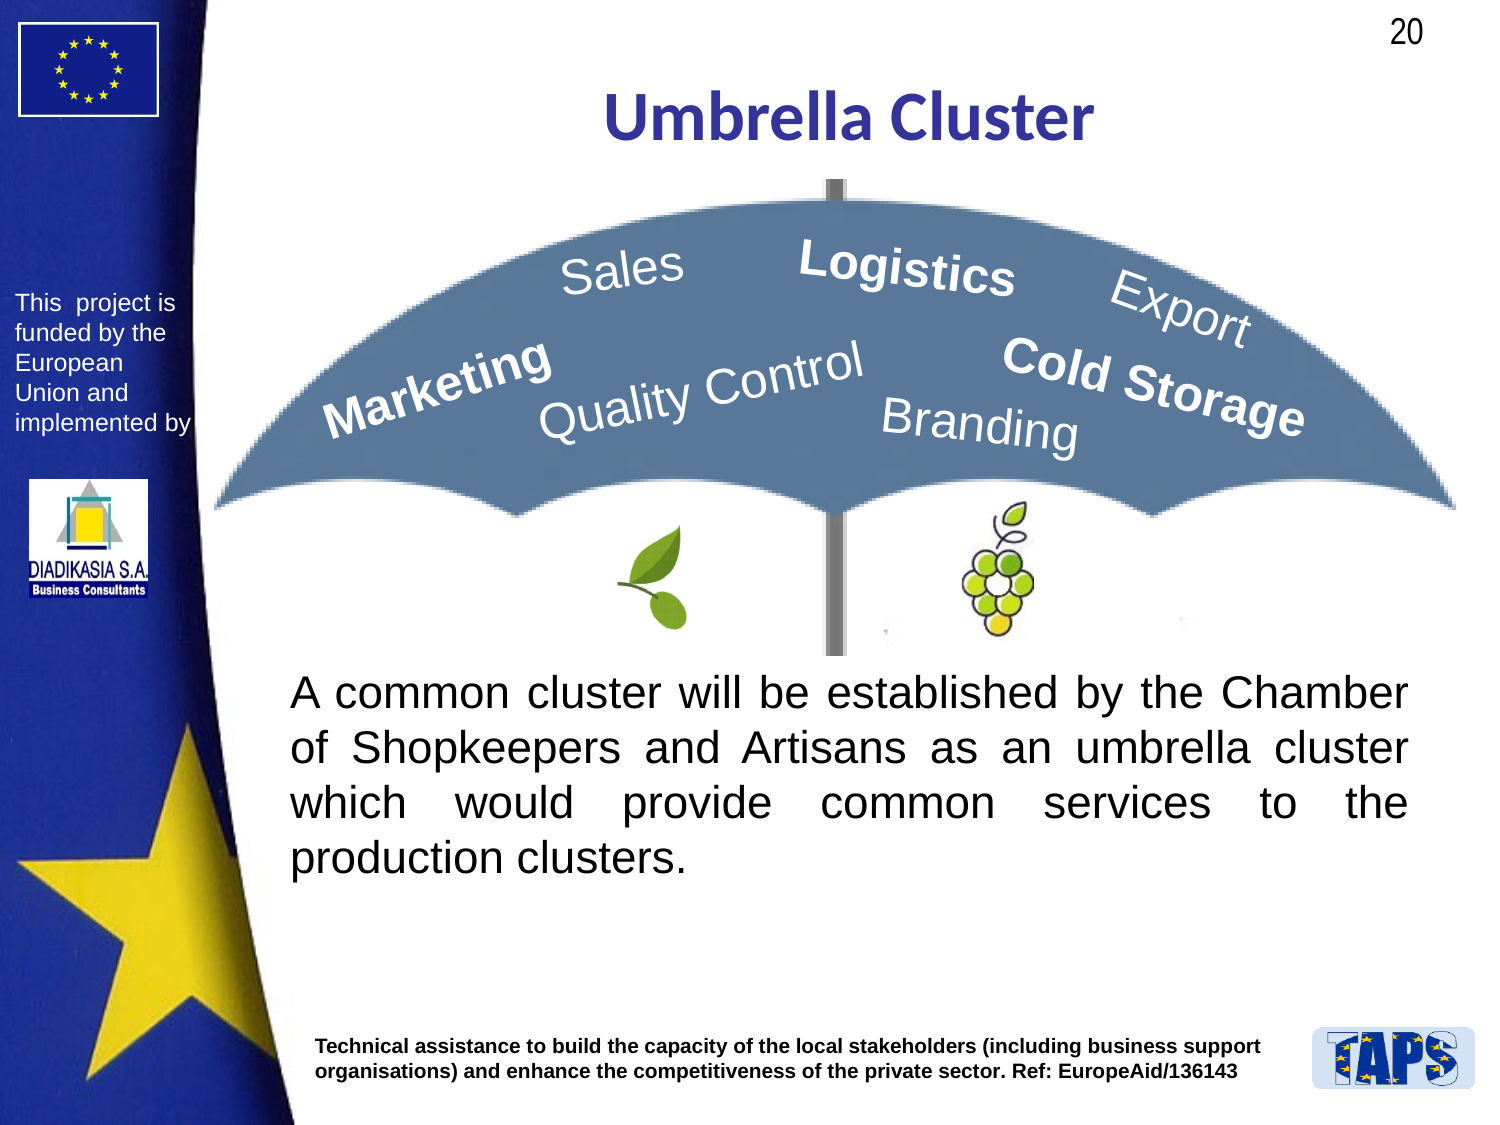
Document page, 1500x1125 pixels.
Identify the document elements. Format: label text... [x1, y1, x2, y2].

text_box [213, 178, 1457, 656]
picture [0, 0, 1500, 1125]
title Umbrella Cluster [237, 61, 1463, 163]
list A common cluster will be established by the Chamber of Shopkeepers and Artisans as an umbrella cluster which would provide common services to the production clusters. [273, 664, 1427, 882]
